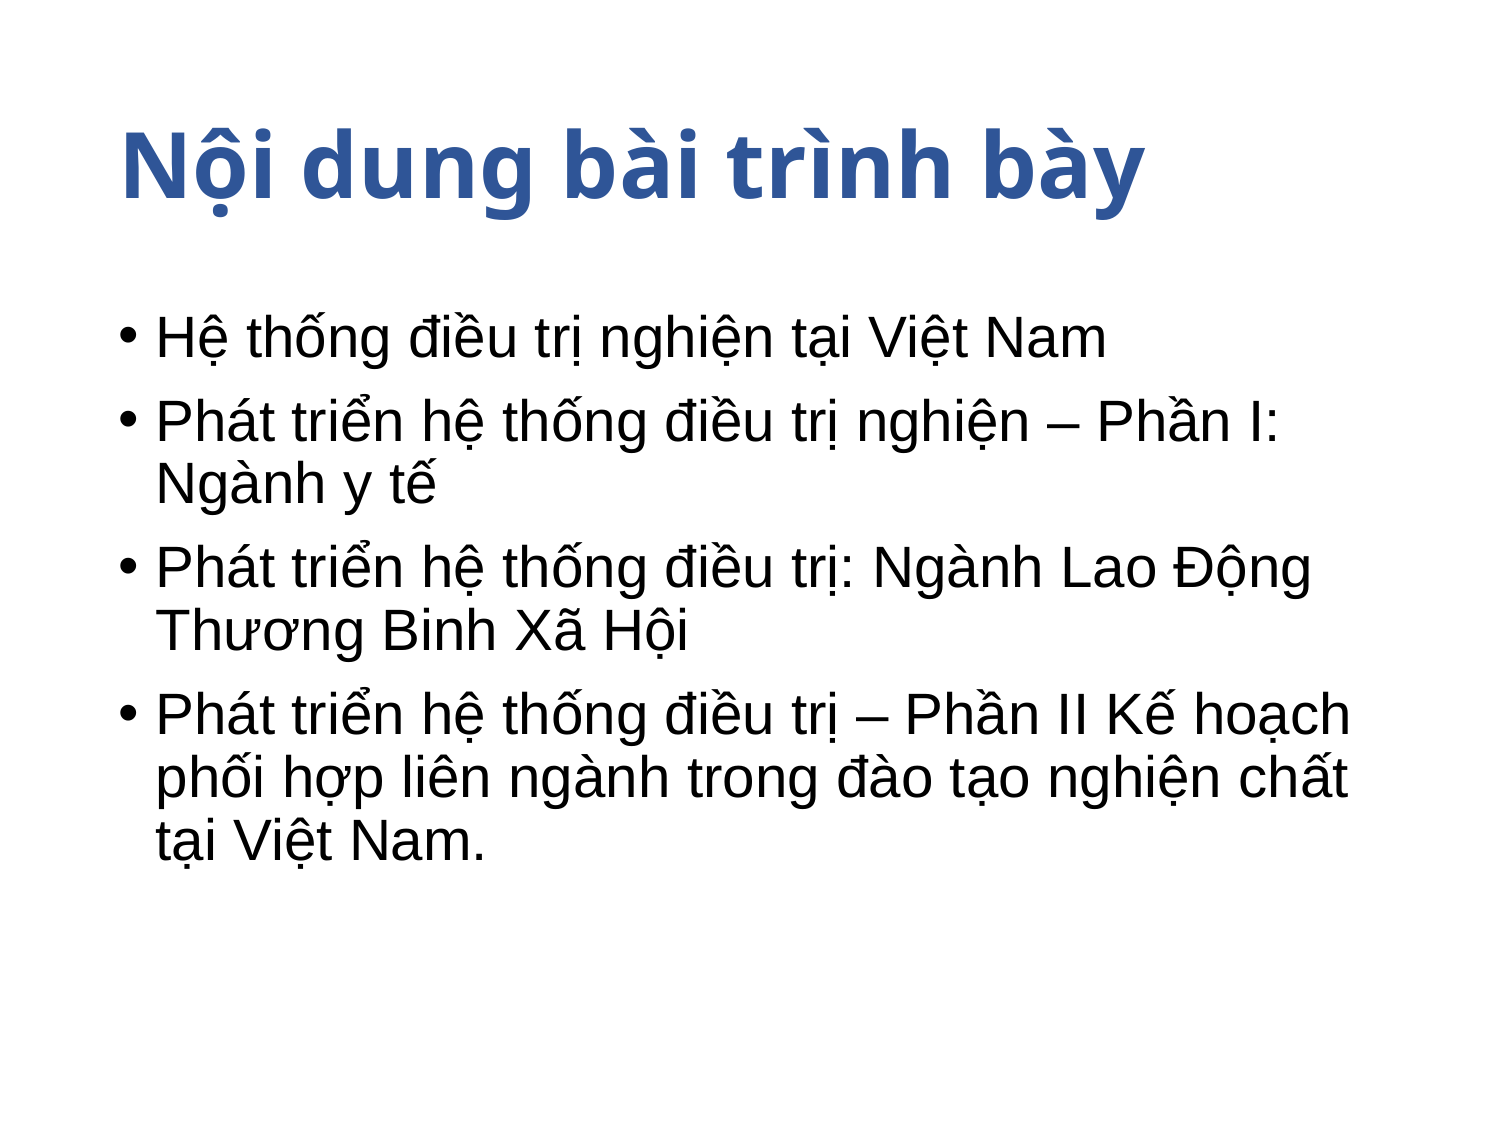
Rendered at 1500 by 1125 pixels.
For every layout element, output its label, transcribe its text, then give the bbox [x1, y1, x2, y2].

list Hệ thống điều trị nghiện tại Việt Nam Phát triển hệ thống điều trị nghiện – Phần I: Ngành y tế Phát triển hệ thống điều trị: Ngành Lao Động Thương Binh Xã Hội Phát triển hệ thống điều trị – Phần II Kế hoạch phối hợp liên ngành trong đào tạo nghiện chất tại Việt Nam. [103, 299, 1397, 1014]
title Nội dung bài trình bày [103, 59, 1397, 278]
